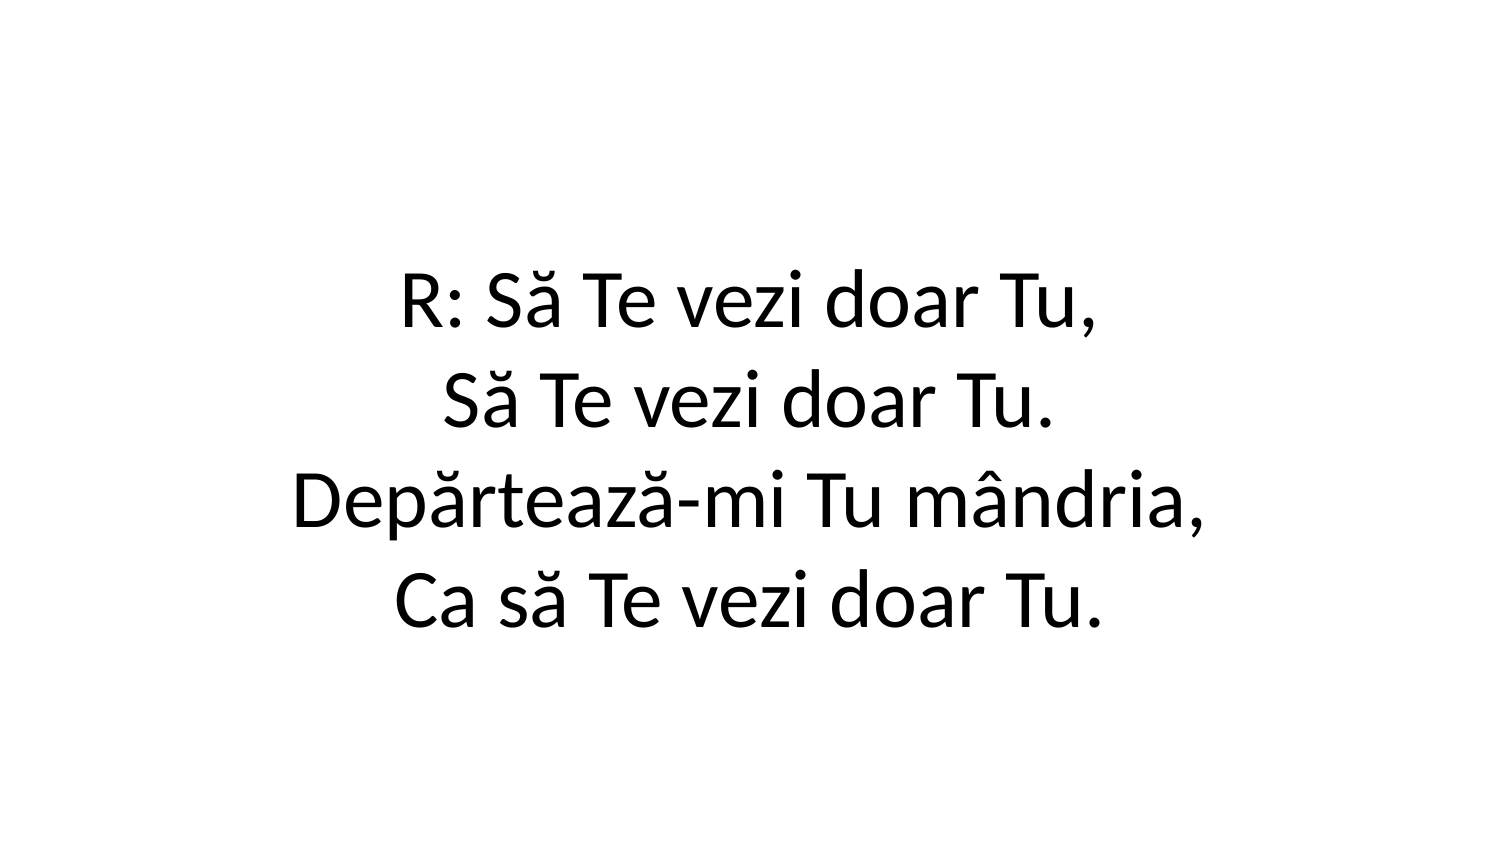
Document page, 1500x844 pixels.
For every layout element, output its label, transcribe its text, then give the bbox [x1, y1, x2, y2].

text_box R: Să Te vezi doar Tu, Să Te vezi doar Tu. Depărtează-mi Tu mândria, Ca să Te vezi doar Tu. [277, 192, 1223, 652]
